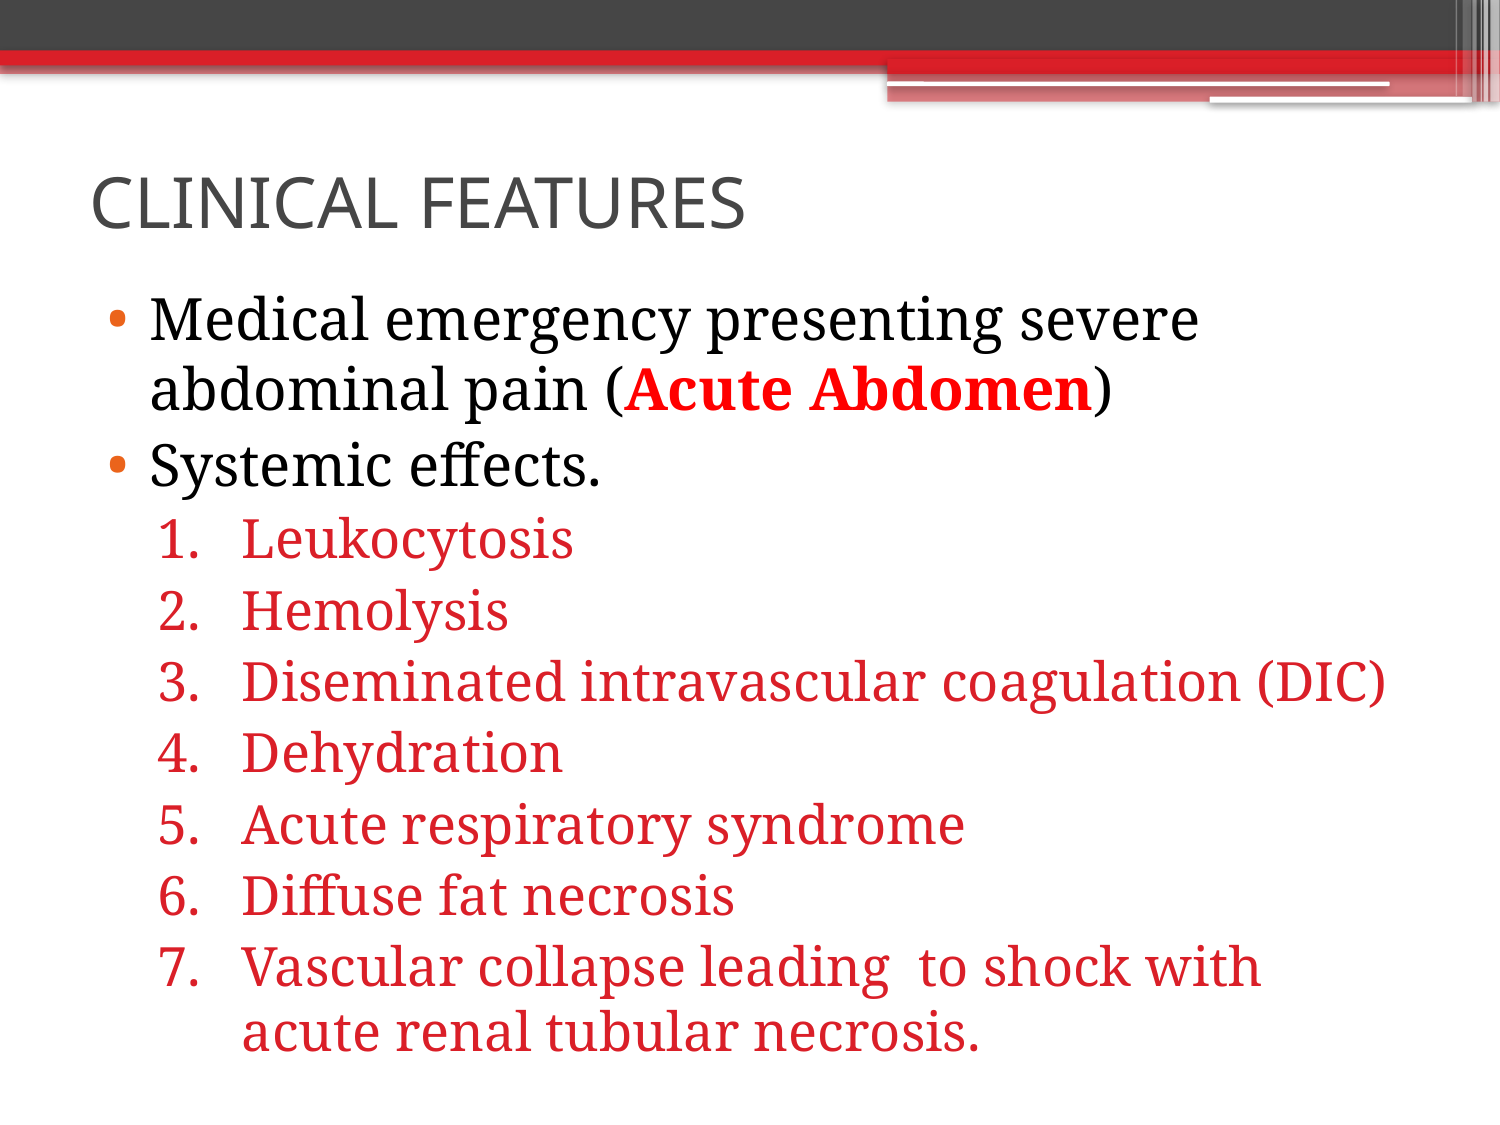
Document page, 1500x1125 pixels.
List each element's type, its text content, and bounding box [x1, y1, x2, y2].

list Medical emergency presenting severe abdominal pain (Acute Abdomen) Systemic effects. Leukocytosis Hemolysis Diseminated intravascular coagulation (DIC) Dehydration Acute respiratory syndrome Diffuse fat necrosis Vascular collapse leading to shock with acute renal tubular necrosis. [75, 275, 1413, 1079]
title CLINICAL FEATURES [75, 149, 1425, 250]
